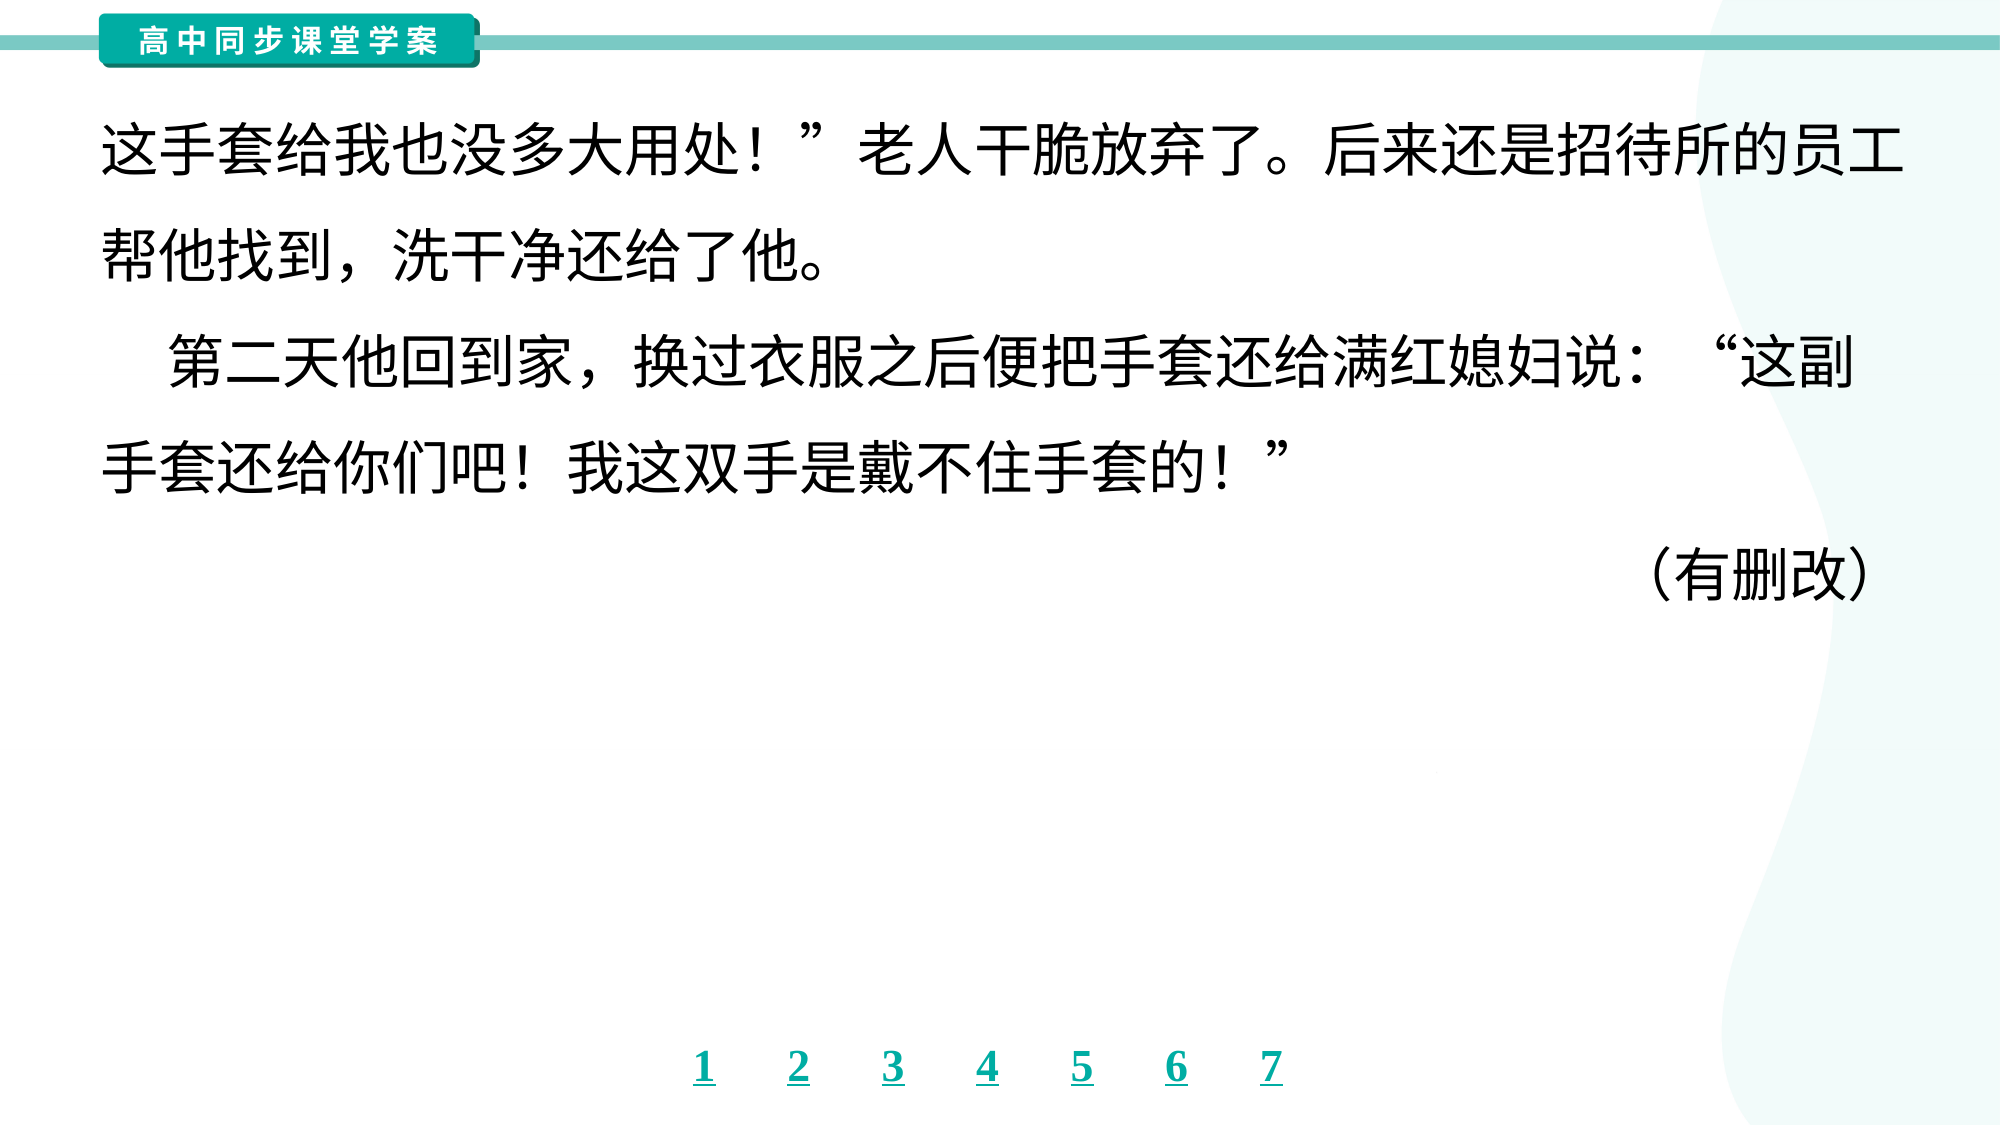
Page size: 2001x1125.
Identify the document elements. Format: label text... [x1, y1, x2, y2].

picture [0, 0, 2000, 1125]
text_box 这手套给我也没多大用处！”老人干脆放弃了。后来还是招待所的员工 帮他找到，洗干净还给了他。 第二天他回到家，换过衣服之后便把手套还给满红媳妇说：“这副 手套还给你们吧！我这双手是戴不住手套的！” （有删改） [100, 76, 1899, 608]
